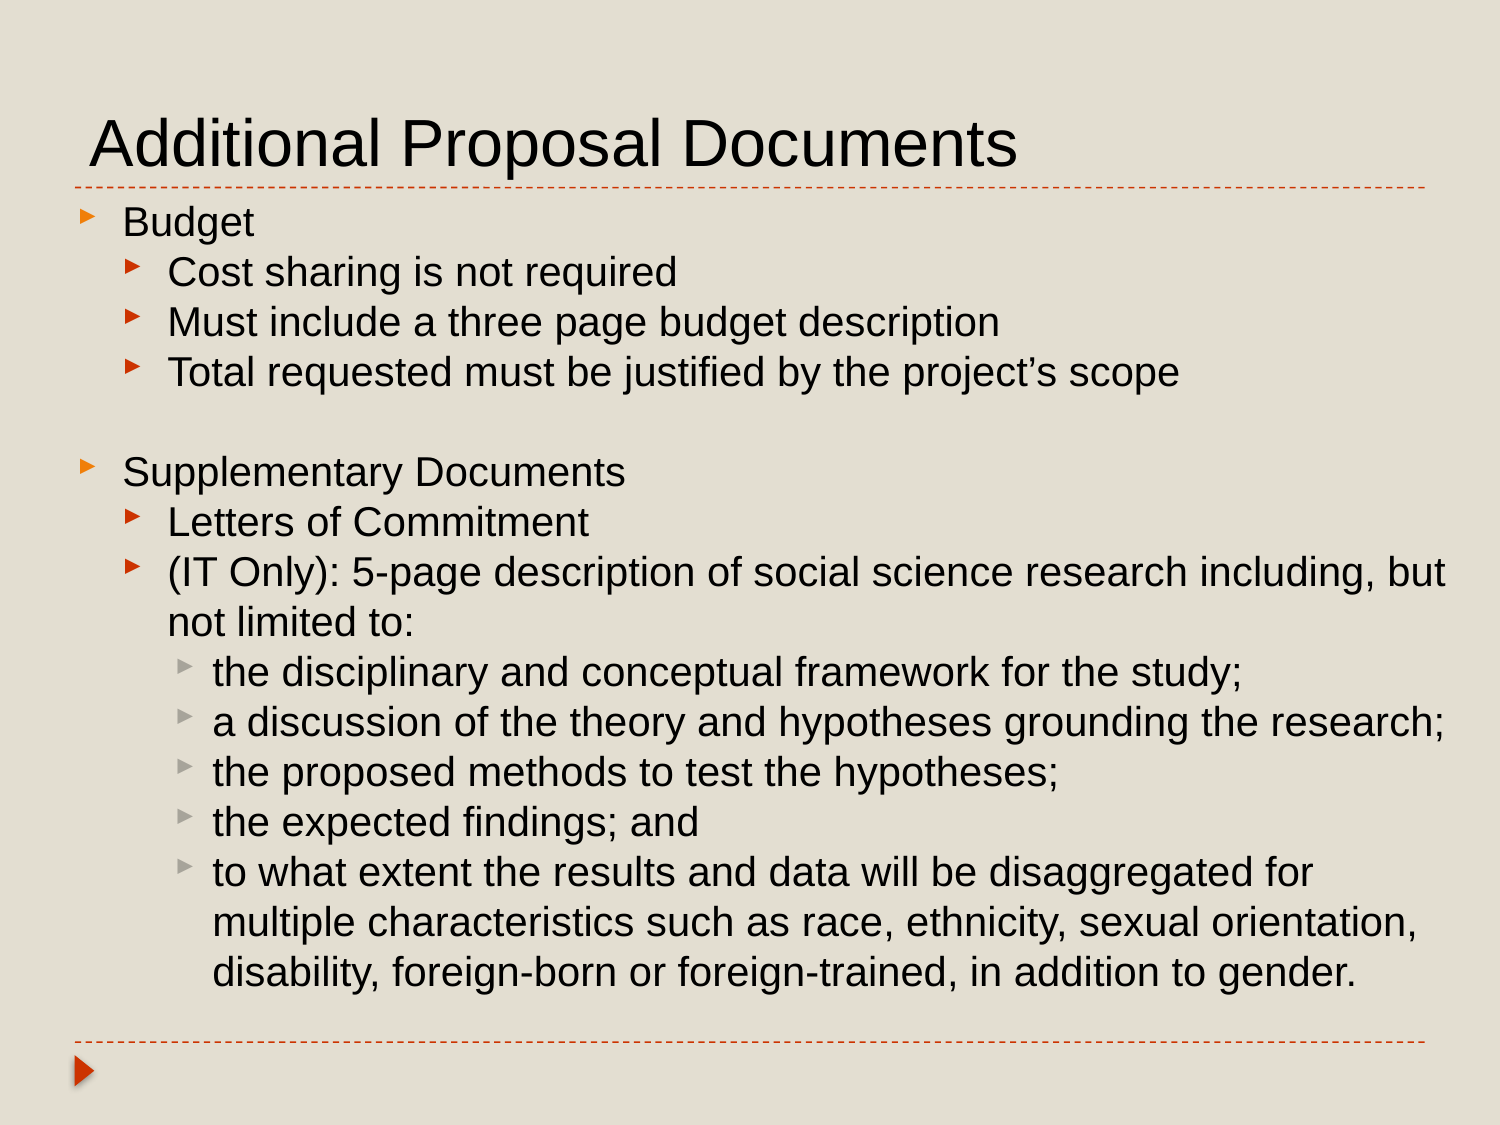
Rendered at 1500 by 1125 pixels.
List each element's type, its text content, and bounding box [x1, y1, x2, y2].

list Budget Cost sharing is not required Must include a three page budget description Total requested must be justified by the project’s scope Supplementary Documents Letters of Commitment (IT Only): 5-page description of social science research including, but not limited to: the disciplinary and conceptual framework for the study; a discussion of the theory and hypotheses grounding the research; the proposed methods to test the hypotheses; the expected findings; and to what extent the results and data will be disaggregated for multiple characteristics such as race, ethnicity, sexual orientation, disability, foreign-born or foreign-trained, in addition to gender. [62, 187, 1475, 1075]
title Additional Proposal Documents [75, 24, 1425, 187]
